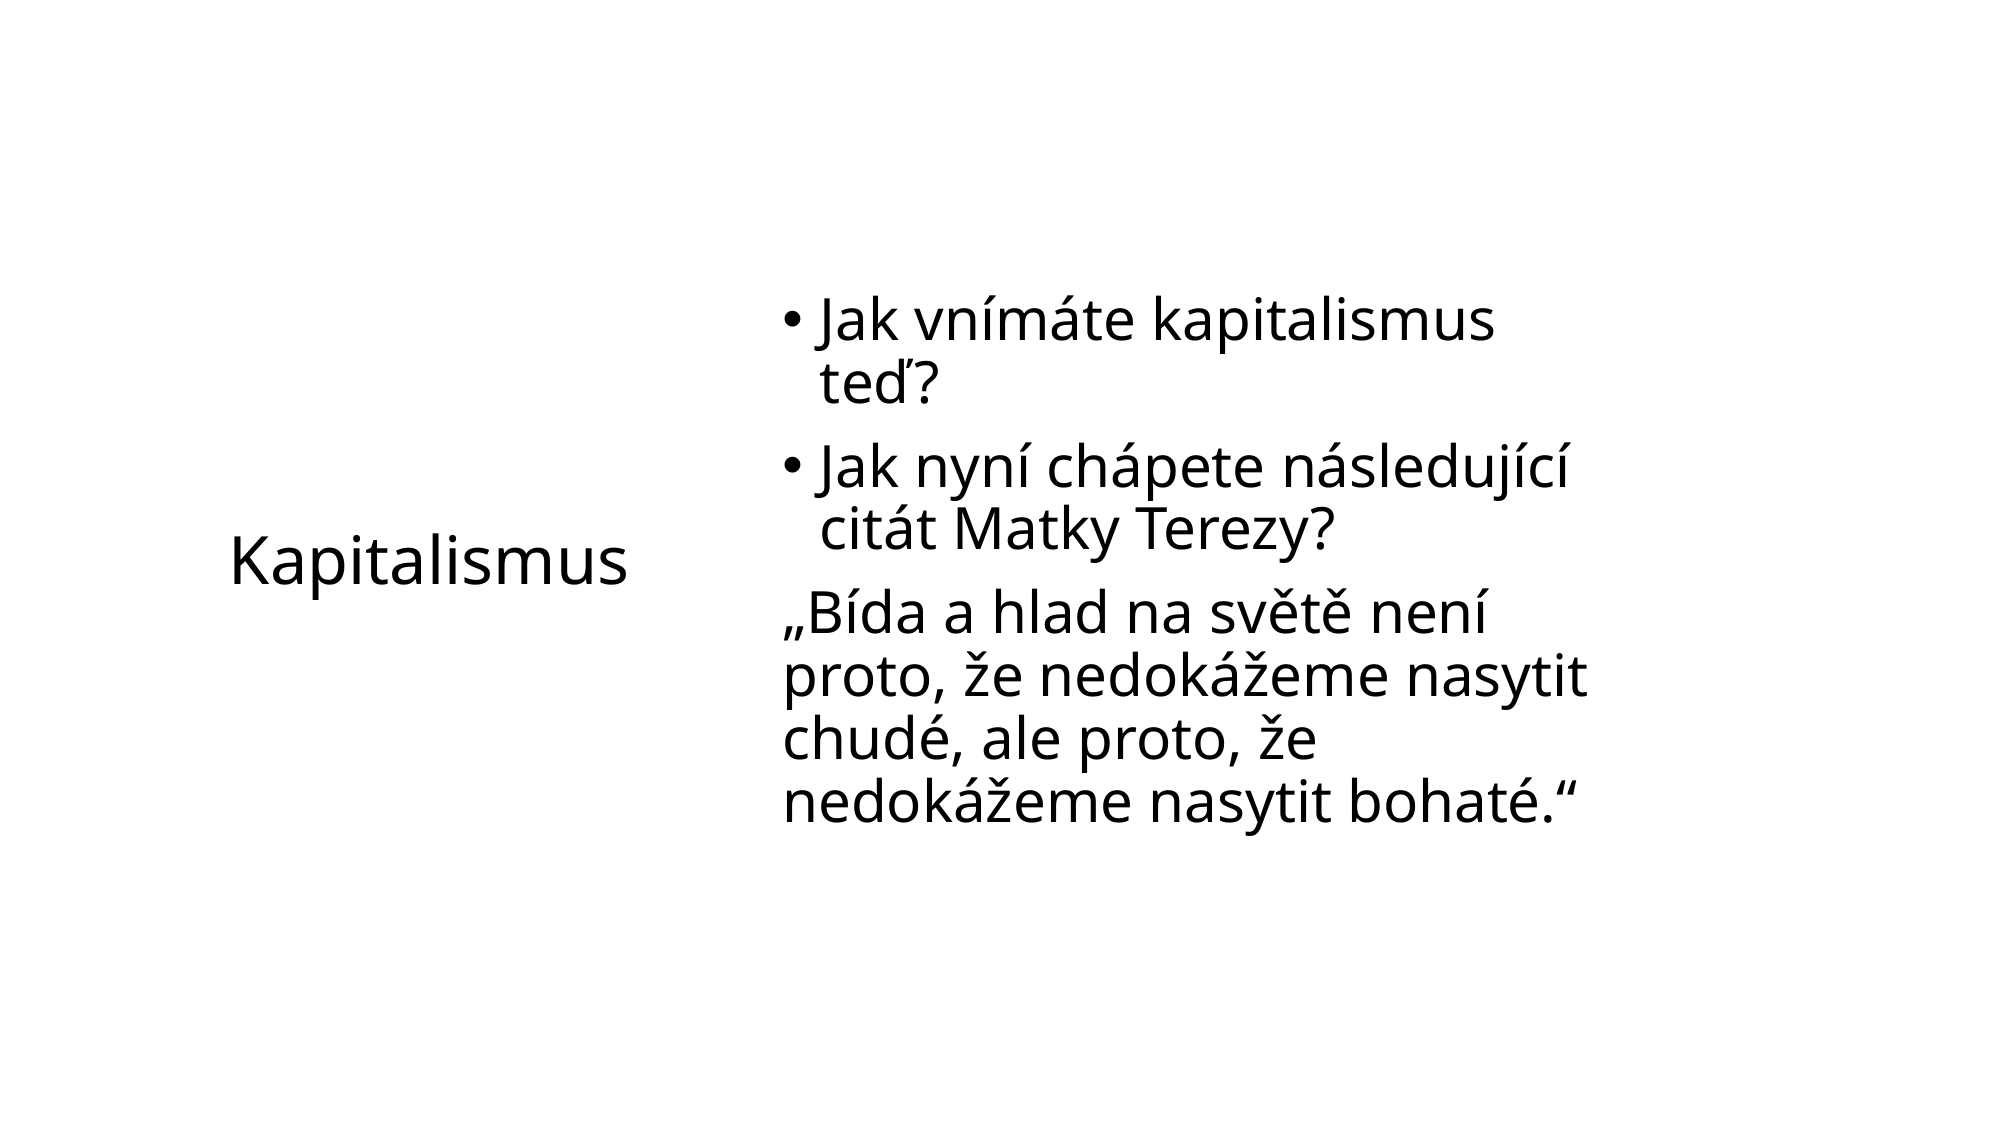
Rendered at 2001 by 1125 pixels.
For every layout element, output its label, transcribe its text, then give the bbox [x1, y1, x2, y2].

title Kapitalismus [164, 198, 662, 927]
list Jak vnímáte kapitalismus teď? Jak nyní chápete následující citát Matky Terezy? „Bída a hlad na světě není proto, že nedokážeme nasytit chudé, ale proto, že nedokážeme nasytit bohaté.“ [767, 173, 1638, 952]
